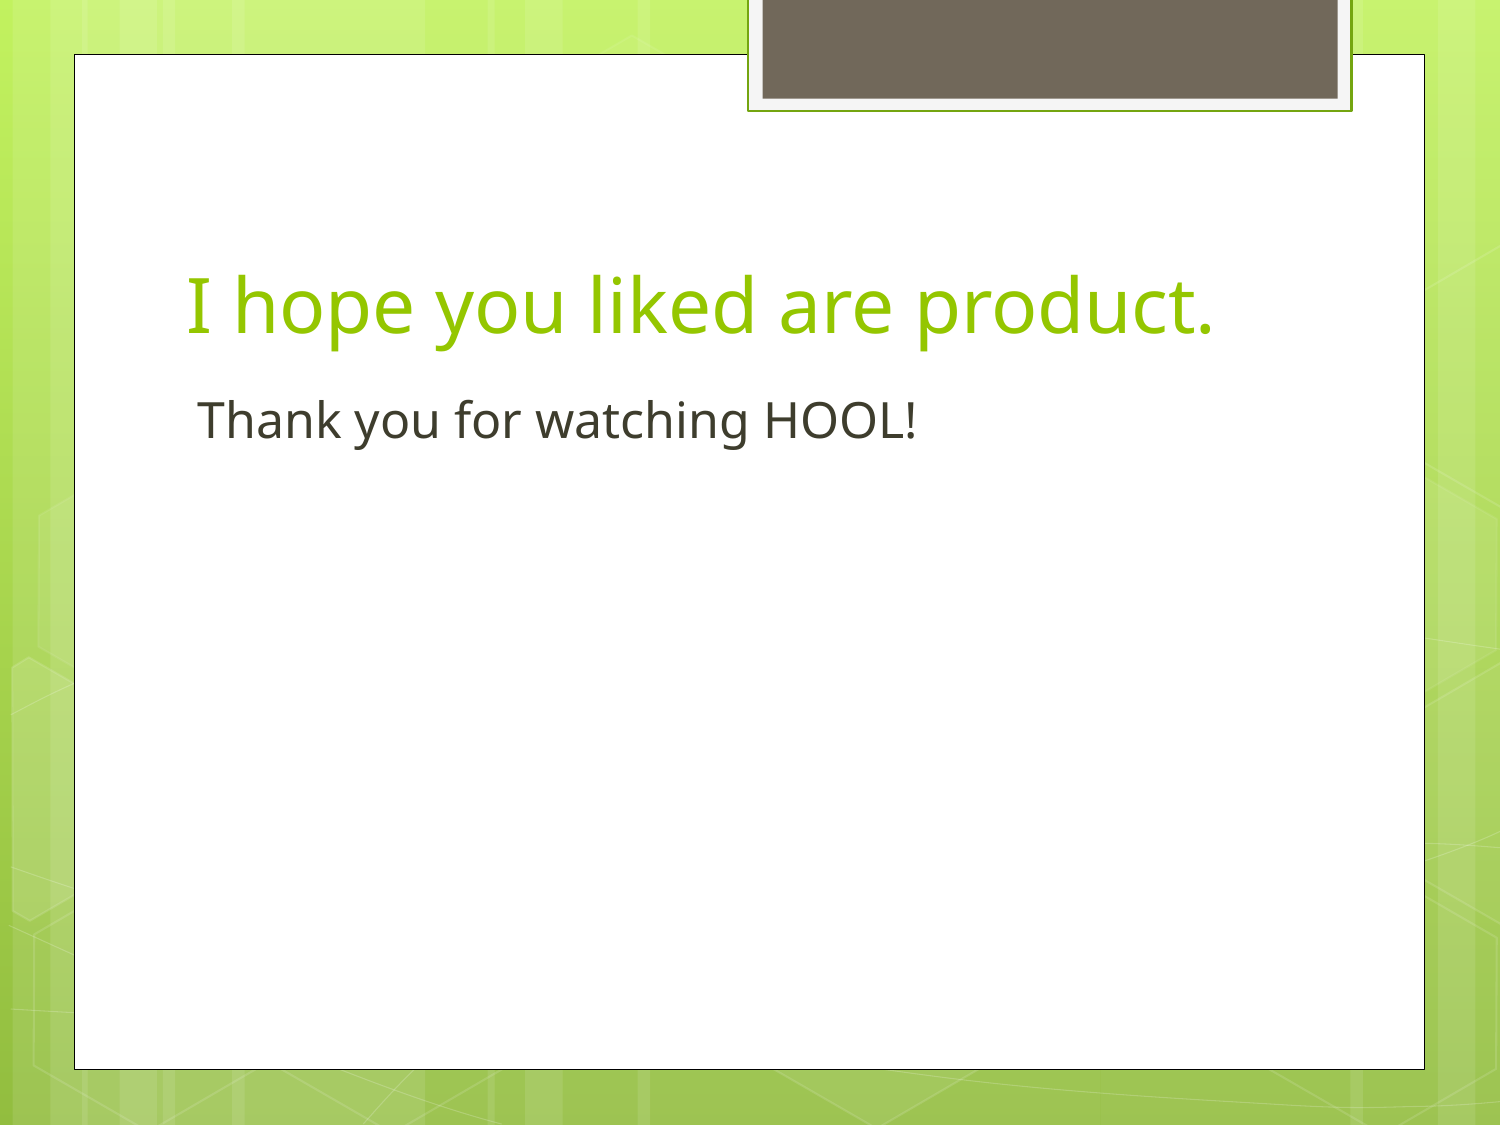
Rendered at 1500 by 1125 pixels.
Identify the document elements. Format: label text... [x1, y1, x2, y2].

list Thank you for watching HOOL! [171, 381, 1283, 957]
title I hope you liked are product. [171, 168, 1324, 357]
